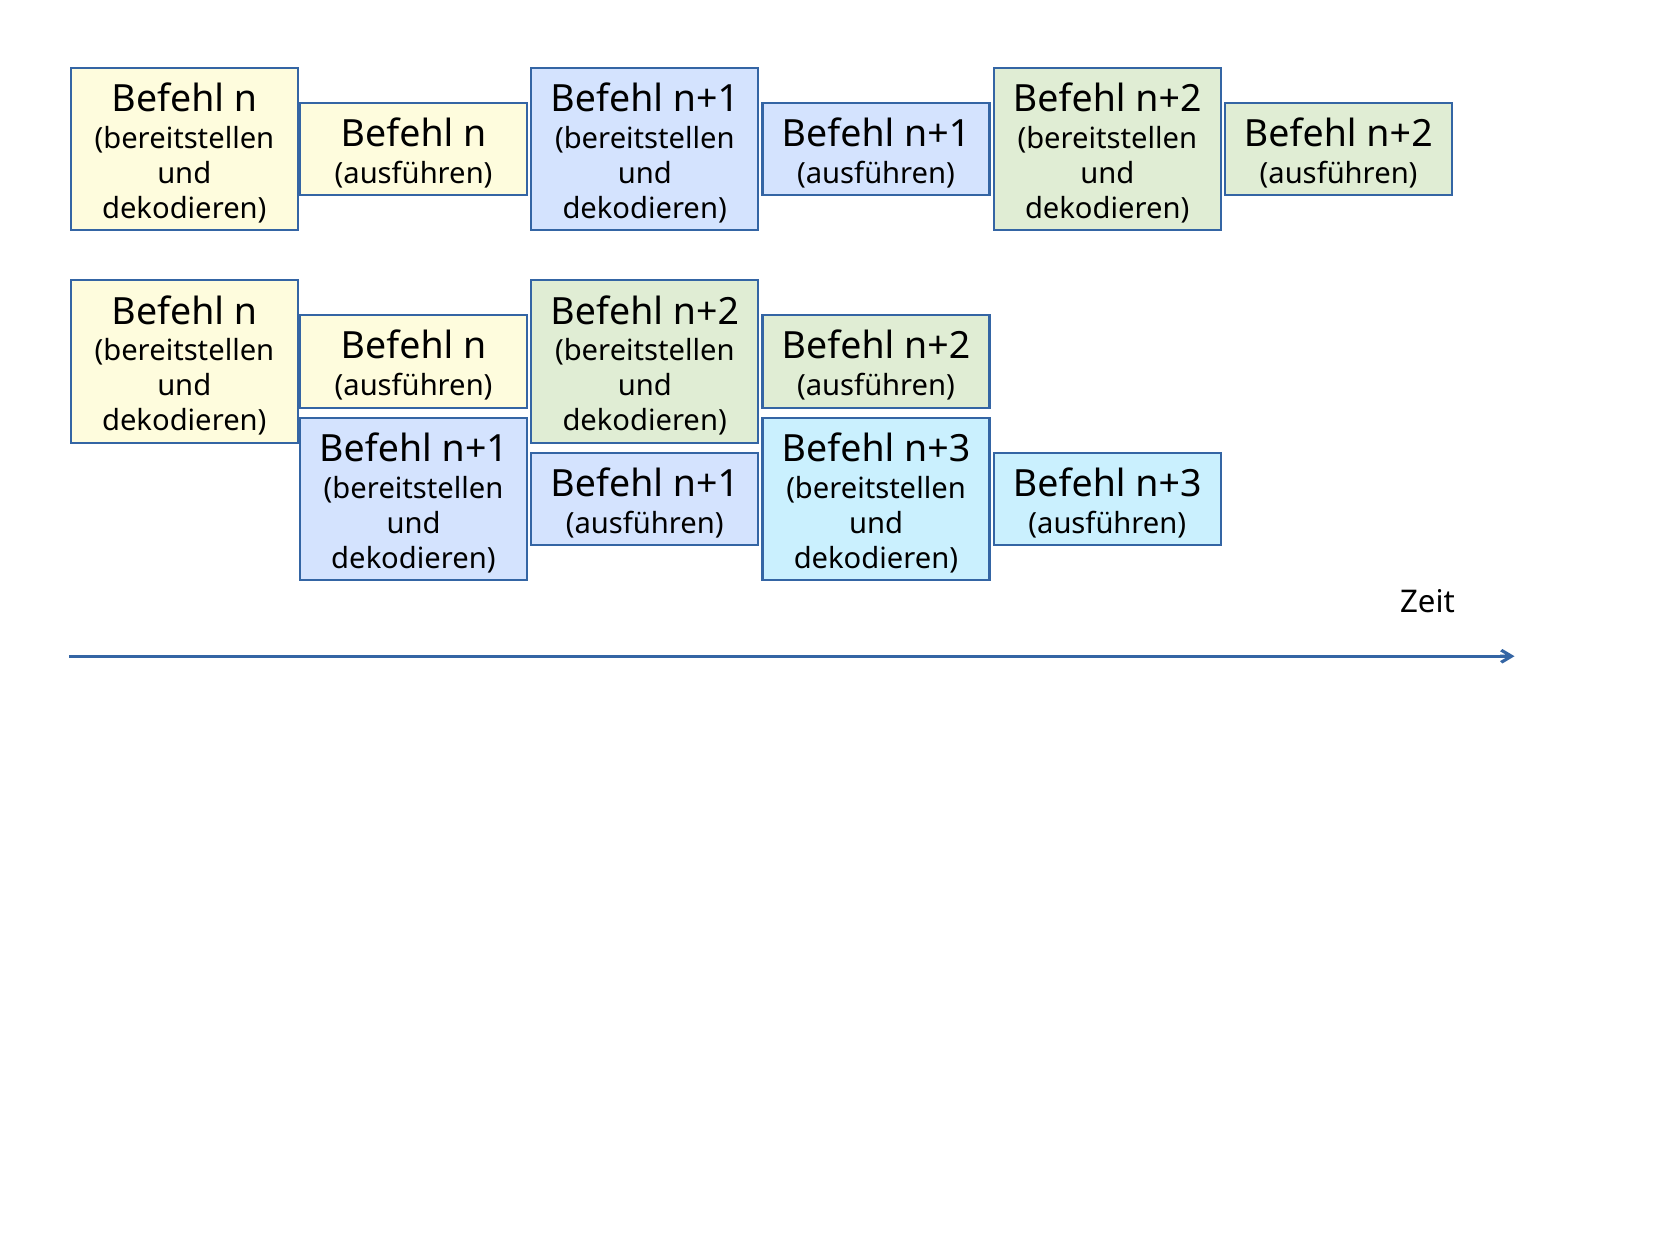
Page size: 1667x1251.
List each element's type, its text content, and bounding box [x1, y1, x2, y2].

text_box Befehl n+2 (bereitstellen und dekodieren) [993, 67, 1221, 231]
text_box Befehl n+3 (ausführen) [993, 452, 1221, 546]
text_box [69, 649, 1515, 664]
text_box Befehl n (ausführen) [300, 102, 528, 196]
text_box Befehl n (bereitstellen und dekodieren) [70, 67, 298, 231]
text_box Befehl n+2 (ausführen) [1224, 102, 1452, 196]
text_box Befehl n+1 (bereitstellen und dekodieren) [300, 417, 528, 581]
text_box Befehl n+1 (ausführen) [531, 452, 759, 546]
text_box Befehl n+1 (bereitstellen und dekodieren) [531, 67, 759, 231]
text_box Zeit [1393, 575, 1542, 625]
text_box Befehl n (bereitstellen und dekodieren) [70, 280, 298, 443]
text_box Befehl n+2 (bereitstellen und dekodieren) [531, 280, 759, 443]
text_box Befehl n (ausführen) [300, 315, 528, 408]
text_box Befehl n+2 (ausführen) [762, 315, 990, 408]
text_box Befehl n+3 (bereitstellen und dekodieren) [762, 417, 990, 581]
text_box Befehl n+1 (ausführen) [762, 102, 990, 196]
